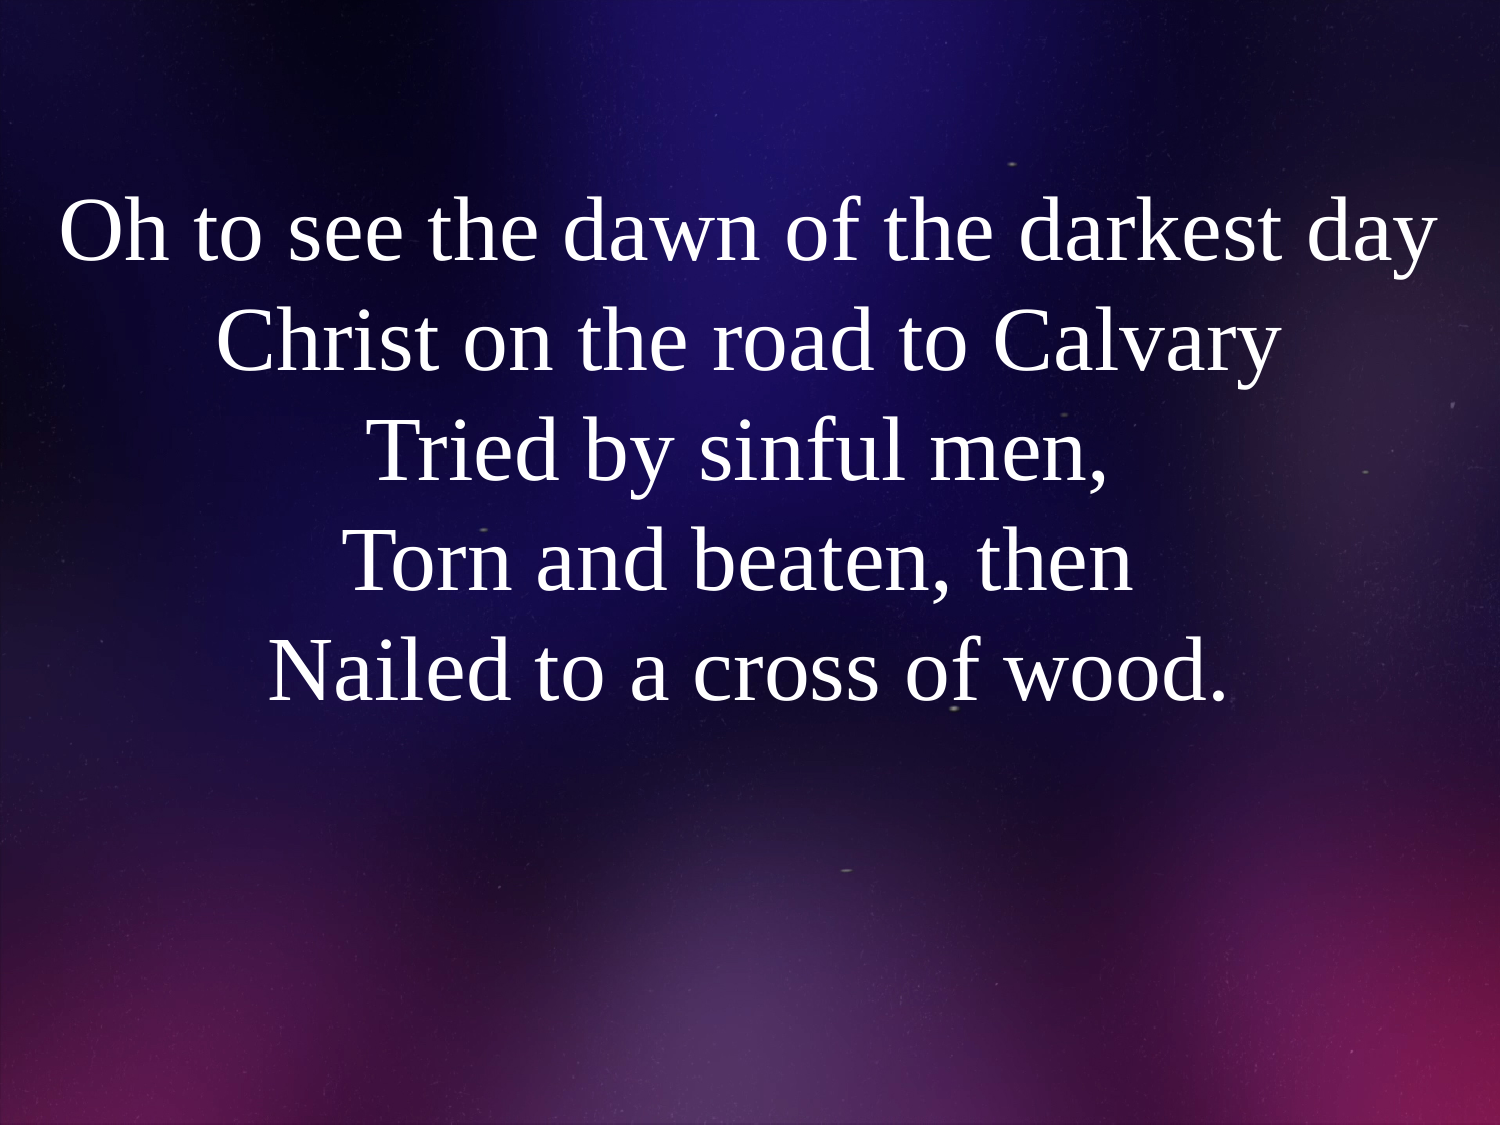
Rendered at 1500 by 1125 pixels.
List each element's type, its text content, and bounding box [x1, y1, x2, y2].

title Oh to see the dawn of the darkest day Christ on the road to Calvary Tried by sinful men, Torn and beaten, then Nailed to a cross of wood. [37, 350, 1463, 538]
picture [0, 0, 1500, 1125]
